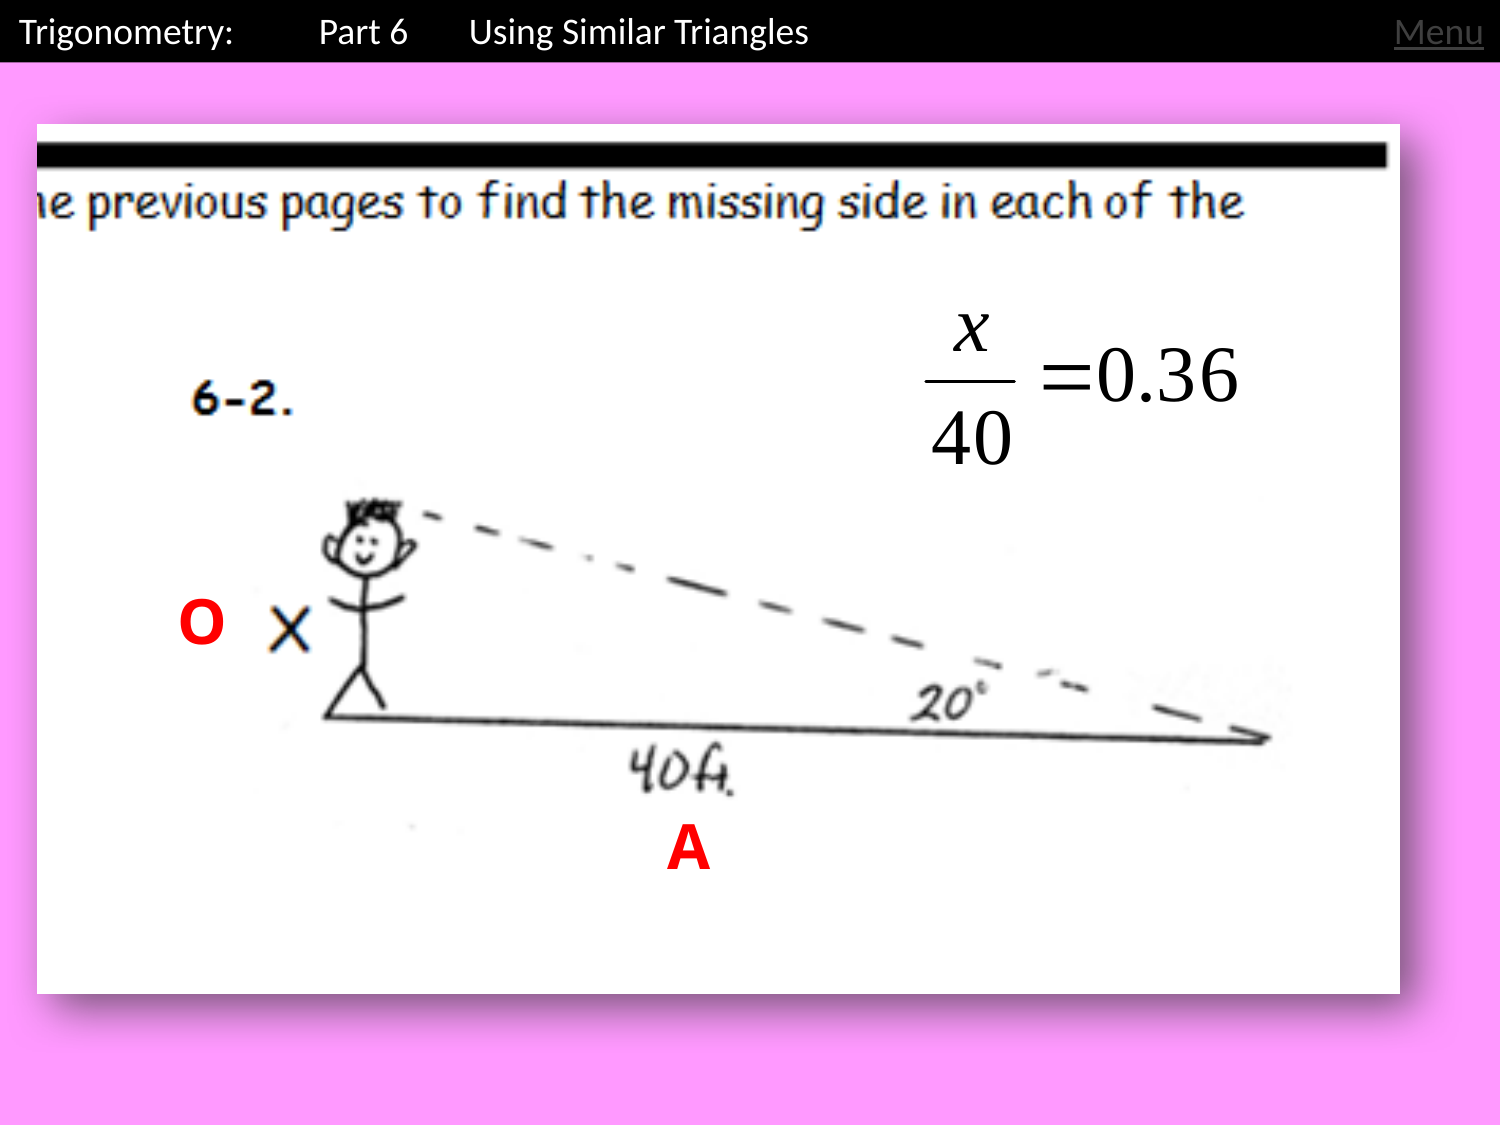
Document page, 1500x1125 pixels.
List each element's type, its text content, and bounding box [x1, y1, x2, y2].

text_box [0, 0, 1500, 64]
text_box Trigonometry: Part 6 Using Similar Triangles [4, 0, 825, 60]
picture [37, 124, 1401, 994]
text_box Menu [1379, 0, 1500, 60]
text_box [912, 274, 1253, 482]
